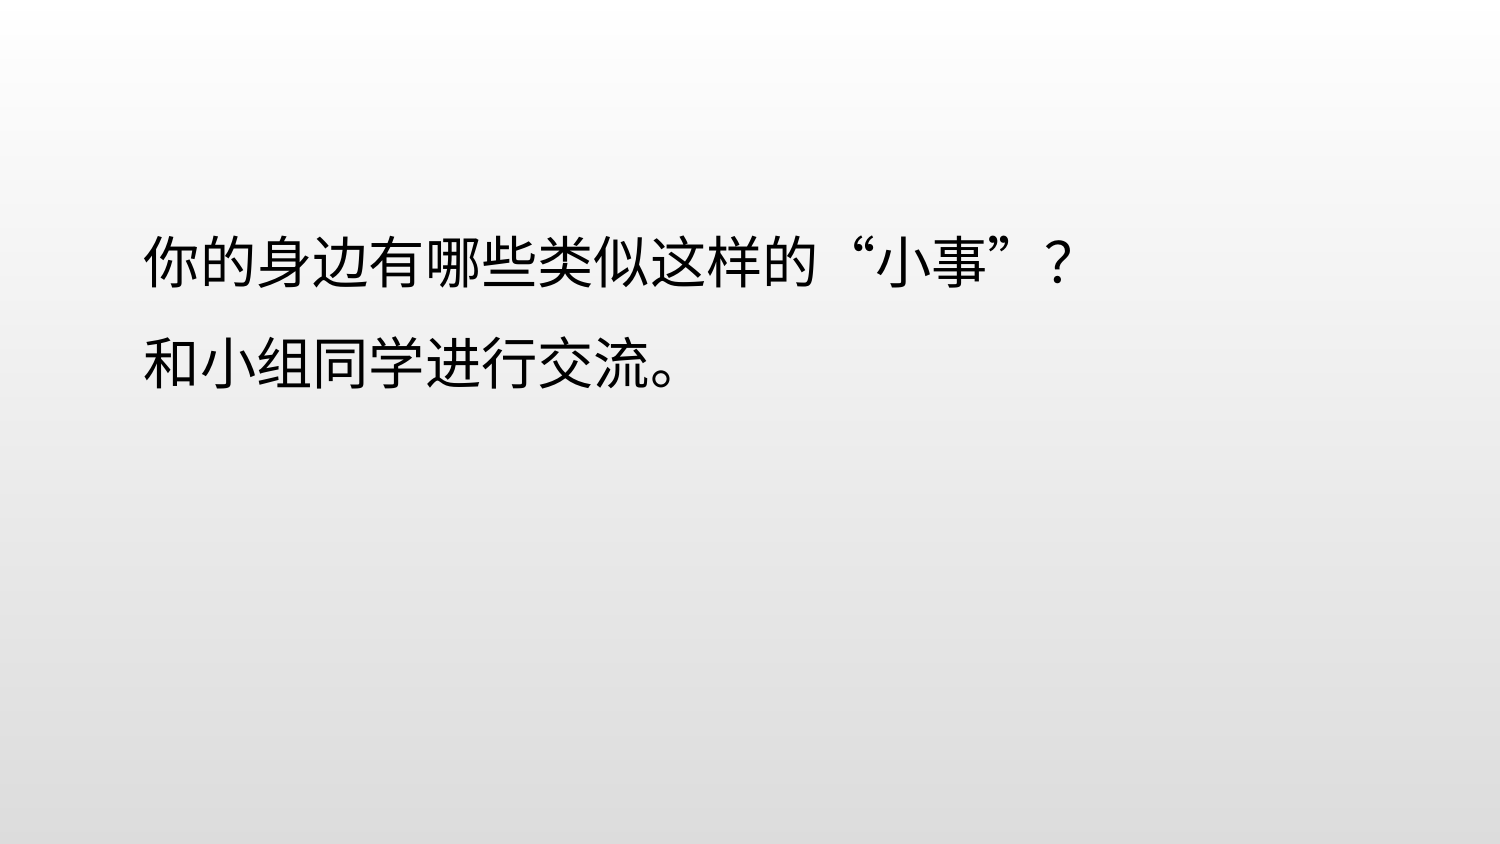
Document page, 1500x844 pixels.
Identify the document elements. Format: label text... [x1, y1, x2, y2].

text_box 你的身边有哪些类似这样的“小事”？和小组同学进行交流。 [132, 187, 1075, 402]
